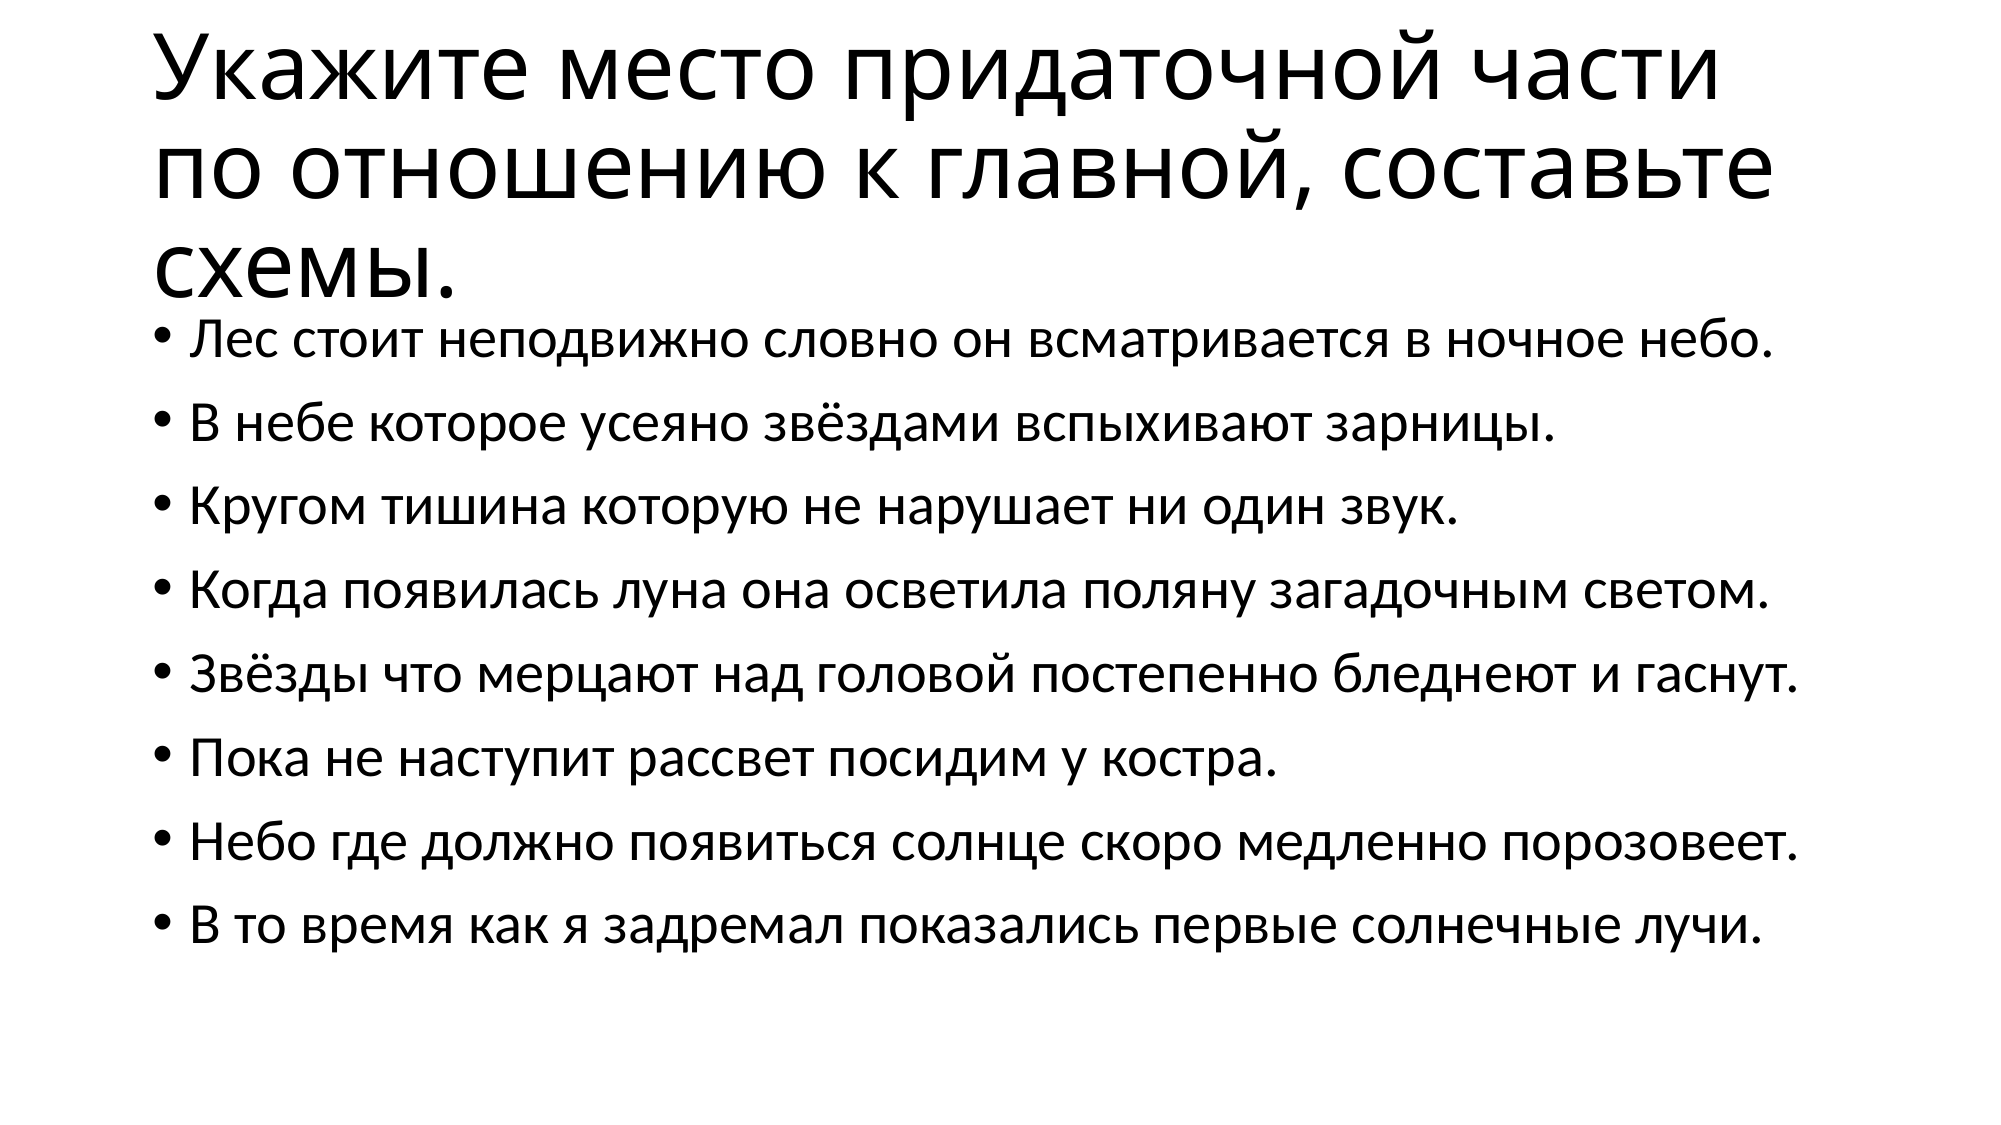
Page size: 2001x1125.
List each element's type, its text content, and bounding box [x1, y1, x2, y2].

title Укажите место придаточной части по отношению к главной, составьте схемы. [137, 59, 1863, 278]
list Лес стоит неподвижно словно он всматривается в ночное небо. В небе которое усеяно звёздами вспыхивают зарницы. Кругом тишина которую не нарушает ни один звук. Когда появилась луна она осветила поляну загадочным светом. Звёзды что мерцают над головой постепенно бледнеют и гаснут. Пока не наступит рассвет посидим у костра. Небо где должно появиться солнце скоро медленно порозовеет. В то время как я задремал показались первые солнечные лучи. [137, 299, 1863, 1014]
